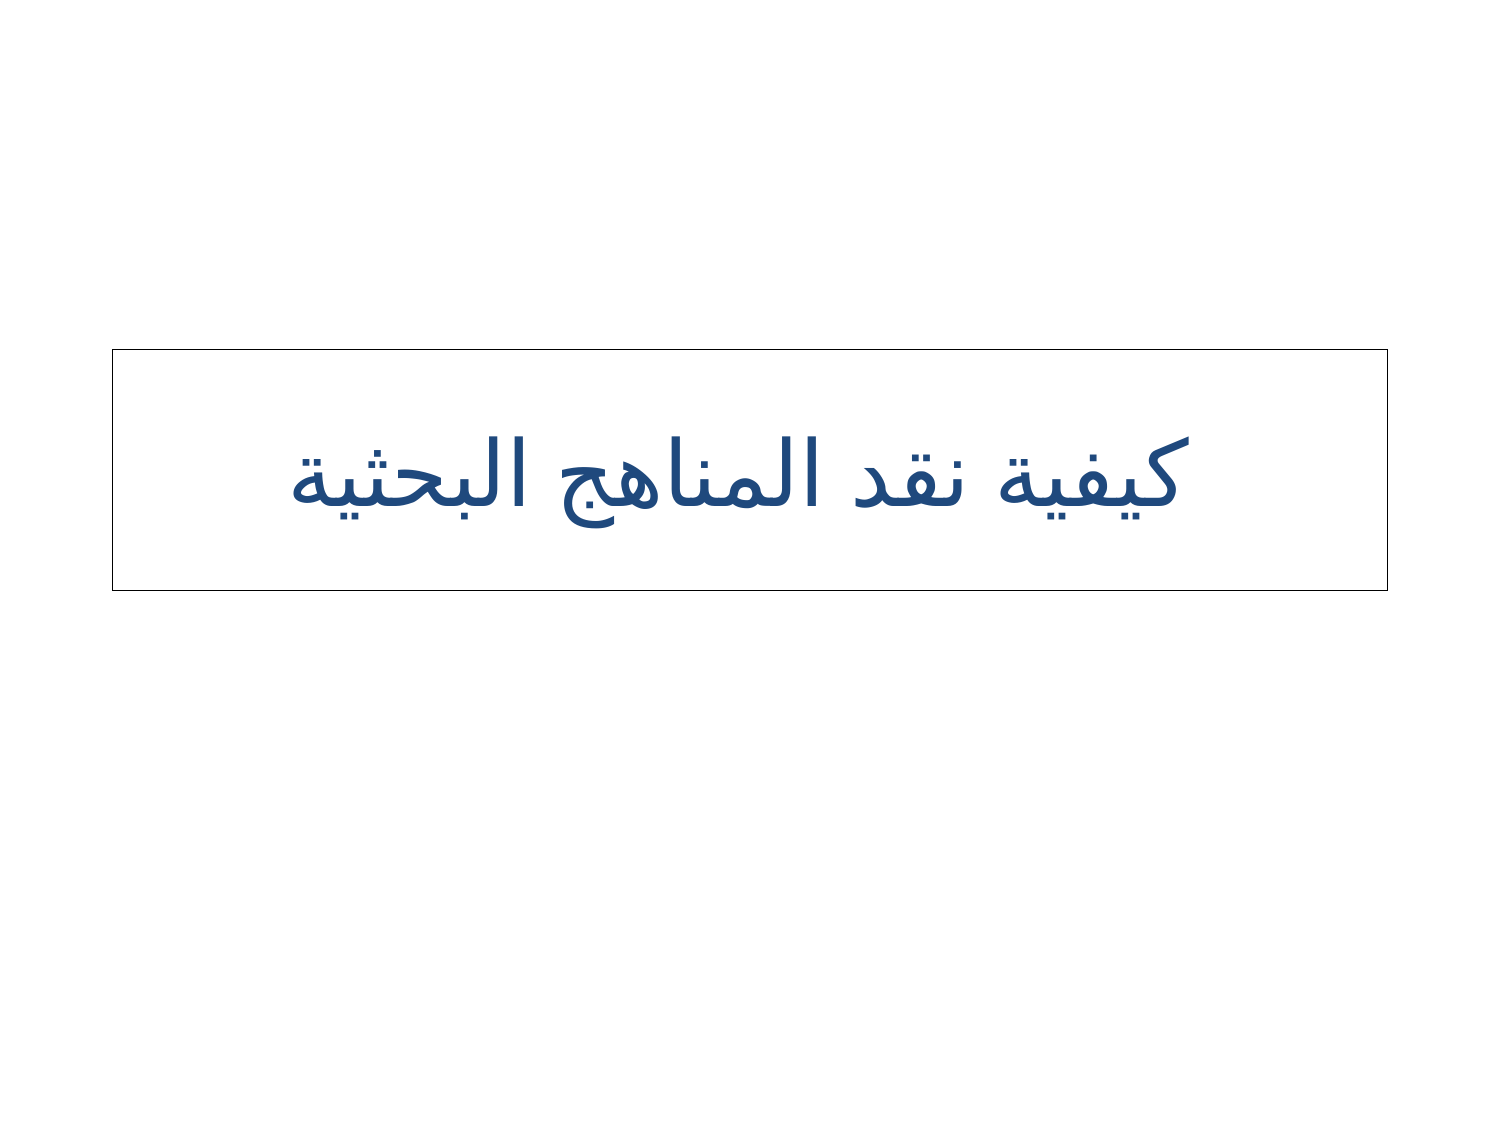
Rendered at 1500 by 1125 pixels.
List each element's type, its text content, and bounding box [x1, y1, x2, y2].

title كيفية نقد المناهج البحثية [112, 349, 1388, 591]
